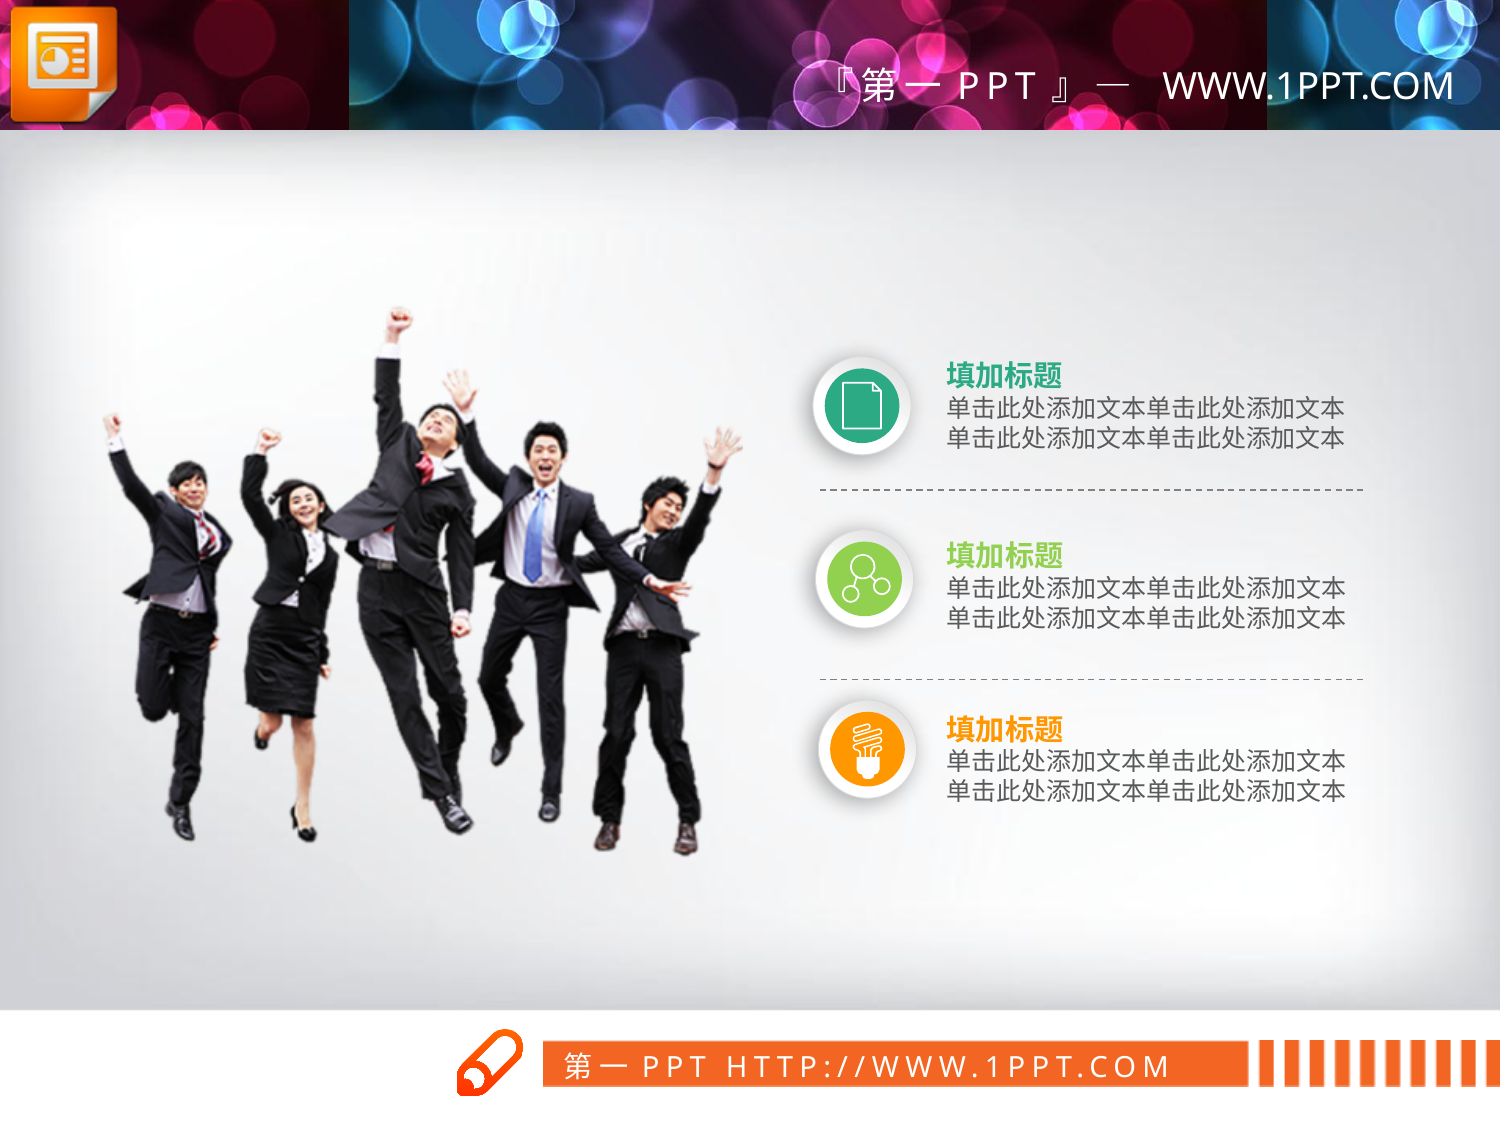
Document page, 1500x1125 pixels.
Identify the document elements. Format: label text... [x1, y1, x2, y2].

picture [0, 0, 1500, 1012]
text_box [812, 356, 912, 456]
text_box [815, 529, 914, 629]
picture [543, 1040, 1500, 1087]
text_box 填加标题 单击此处添加文本单击此处添加文本 单击此处添加文本单击此处添加文本 [931, 350, 1388, 460]
text_box 填加标题 单击此处添加文本单击此处添加文本 单击此处添加文本单击此处添加文本 [931, 703, 1388, 813]
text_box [818, 699, 917, 799]
text_box 填加标题 单击此处添加文本单击此处添加文本 单击此处添加文本单击此处添加文本 [931, 529, 1388, 640]
